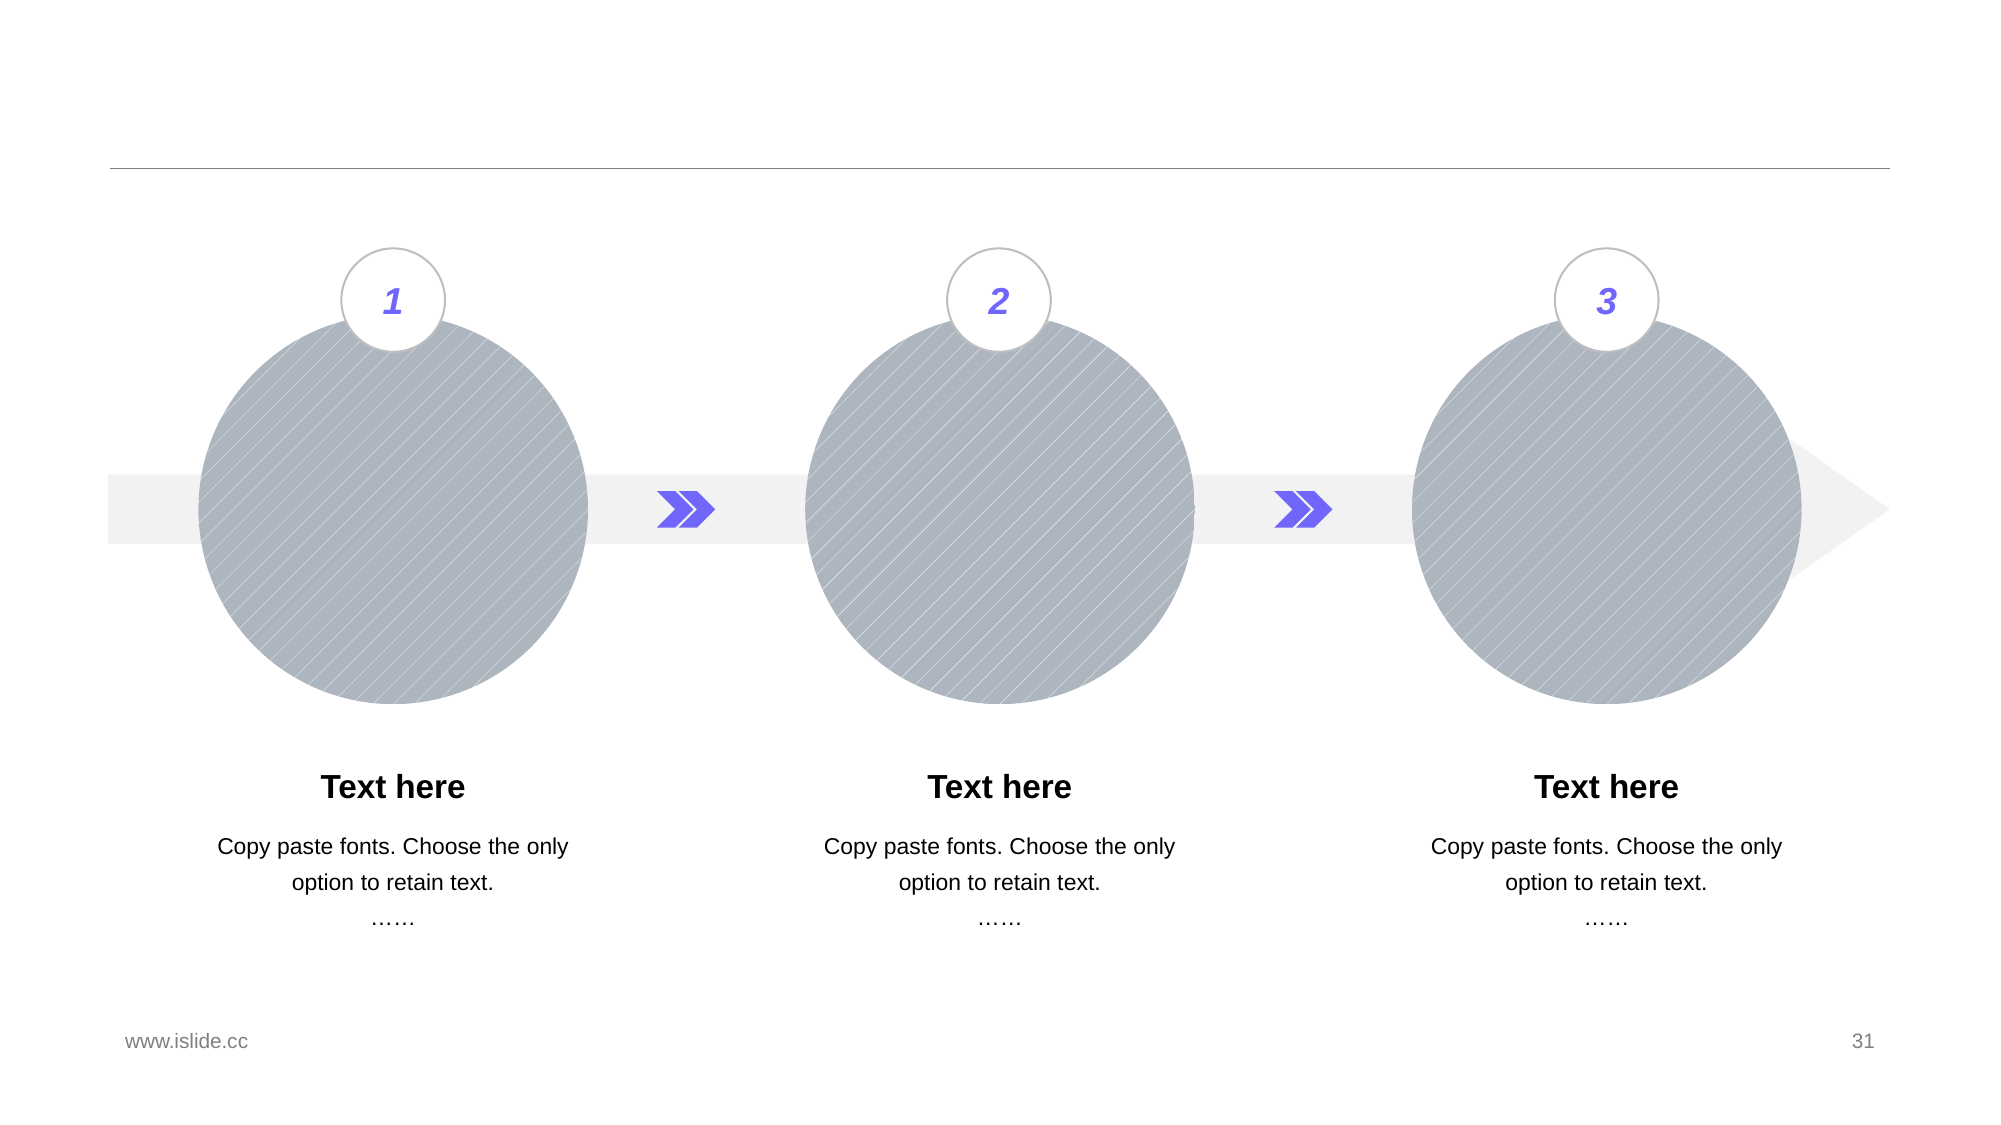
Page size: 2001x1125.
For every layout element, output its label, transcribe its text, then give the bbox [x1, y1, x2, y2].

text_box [108, 248, 1890, 944]
footer www.islide.cc [109, 1023, 790, 1058]
slide_number 31 [1412, 1023, 1890, 1058]
